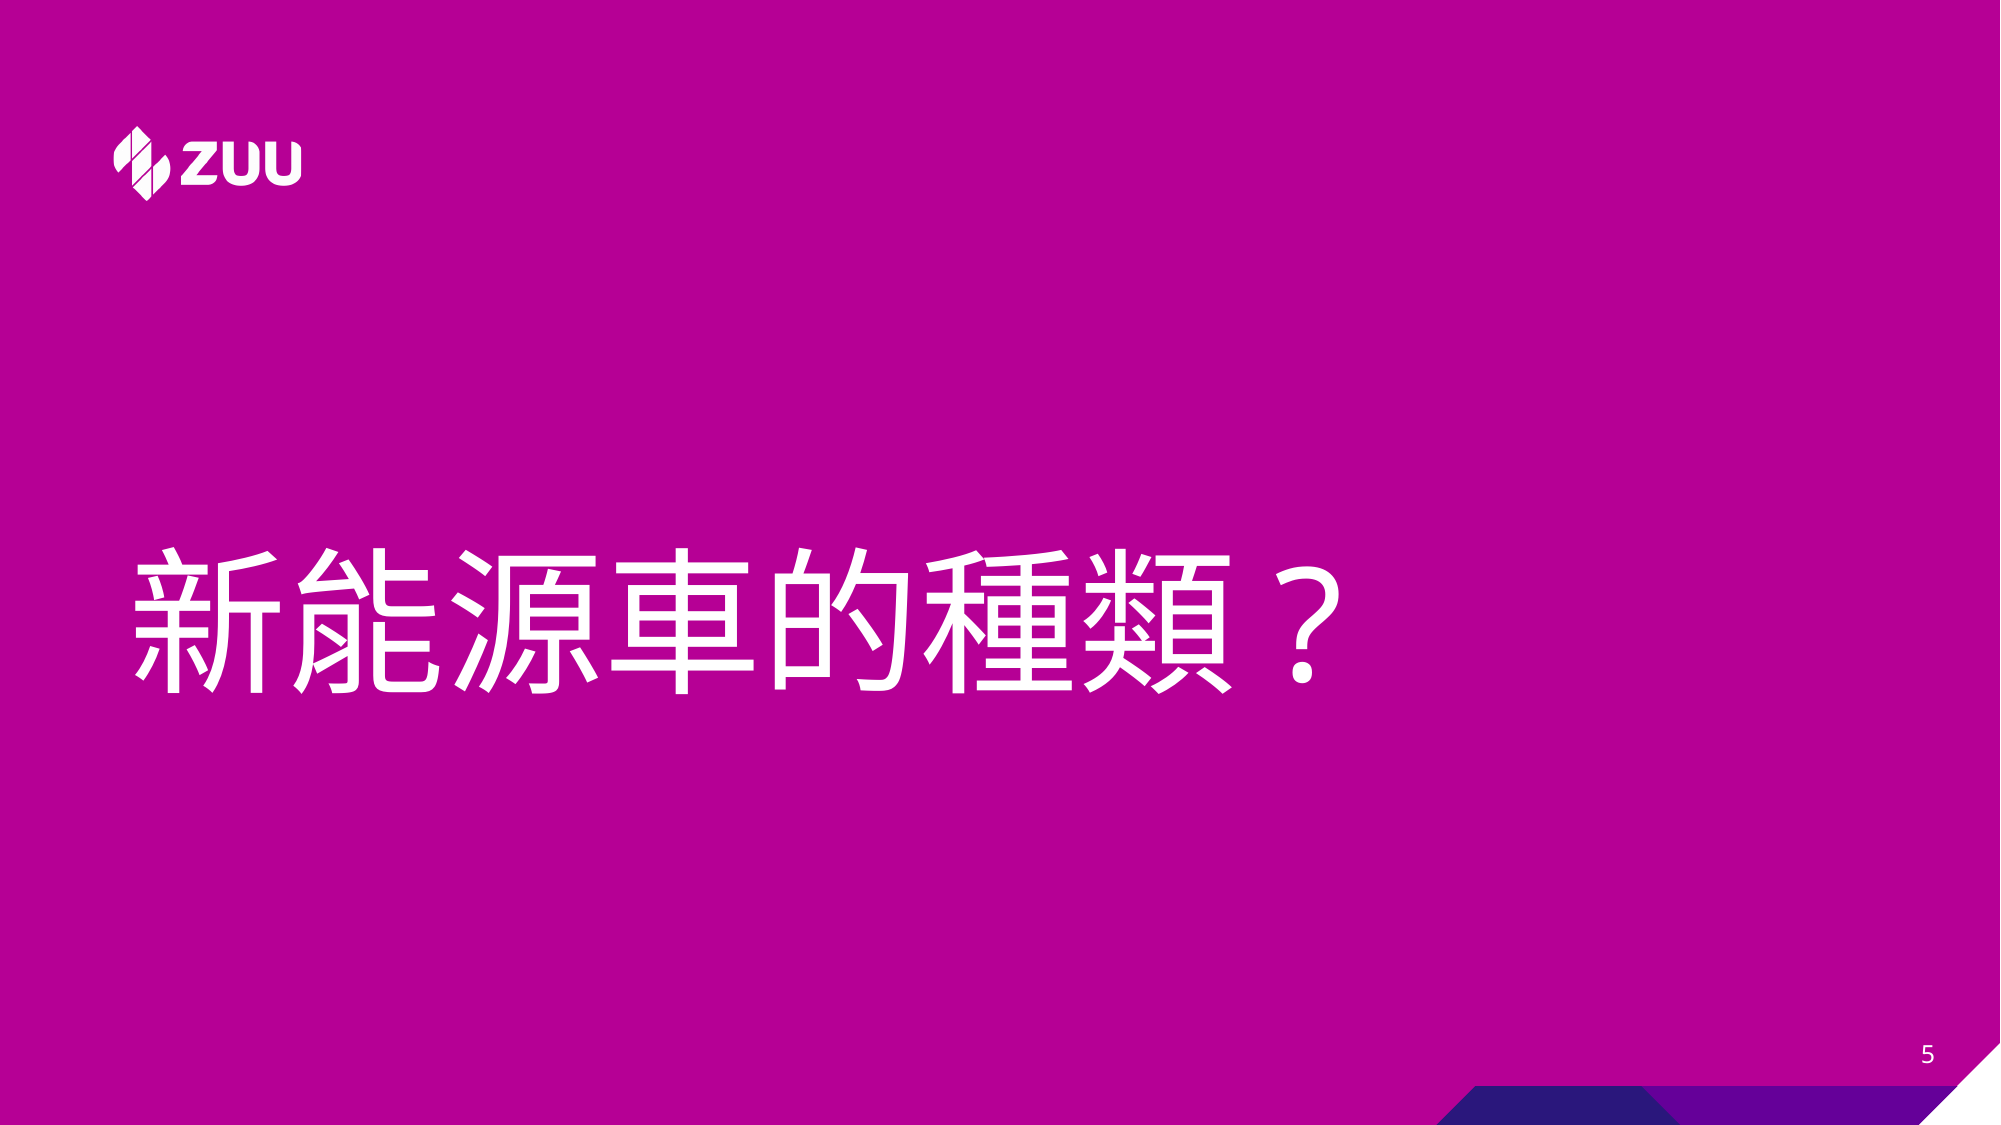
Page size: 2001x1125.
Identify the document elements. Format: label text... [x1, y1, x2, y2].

slide_number 5 [1500, 1039, 1950, 1073]
subtitle 新能源車的種類? [113, 537, 1614, 969]
